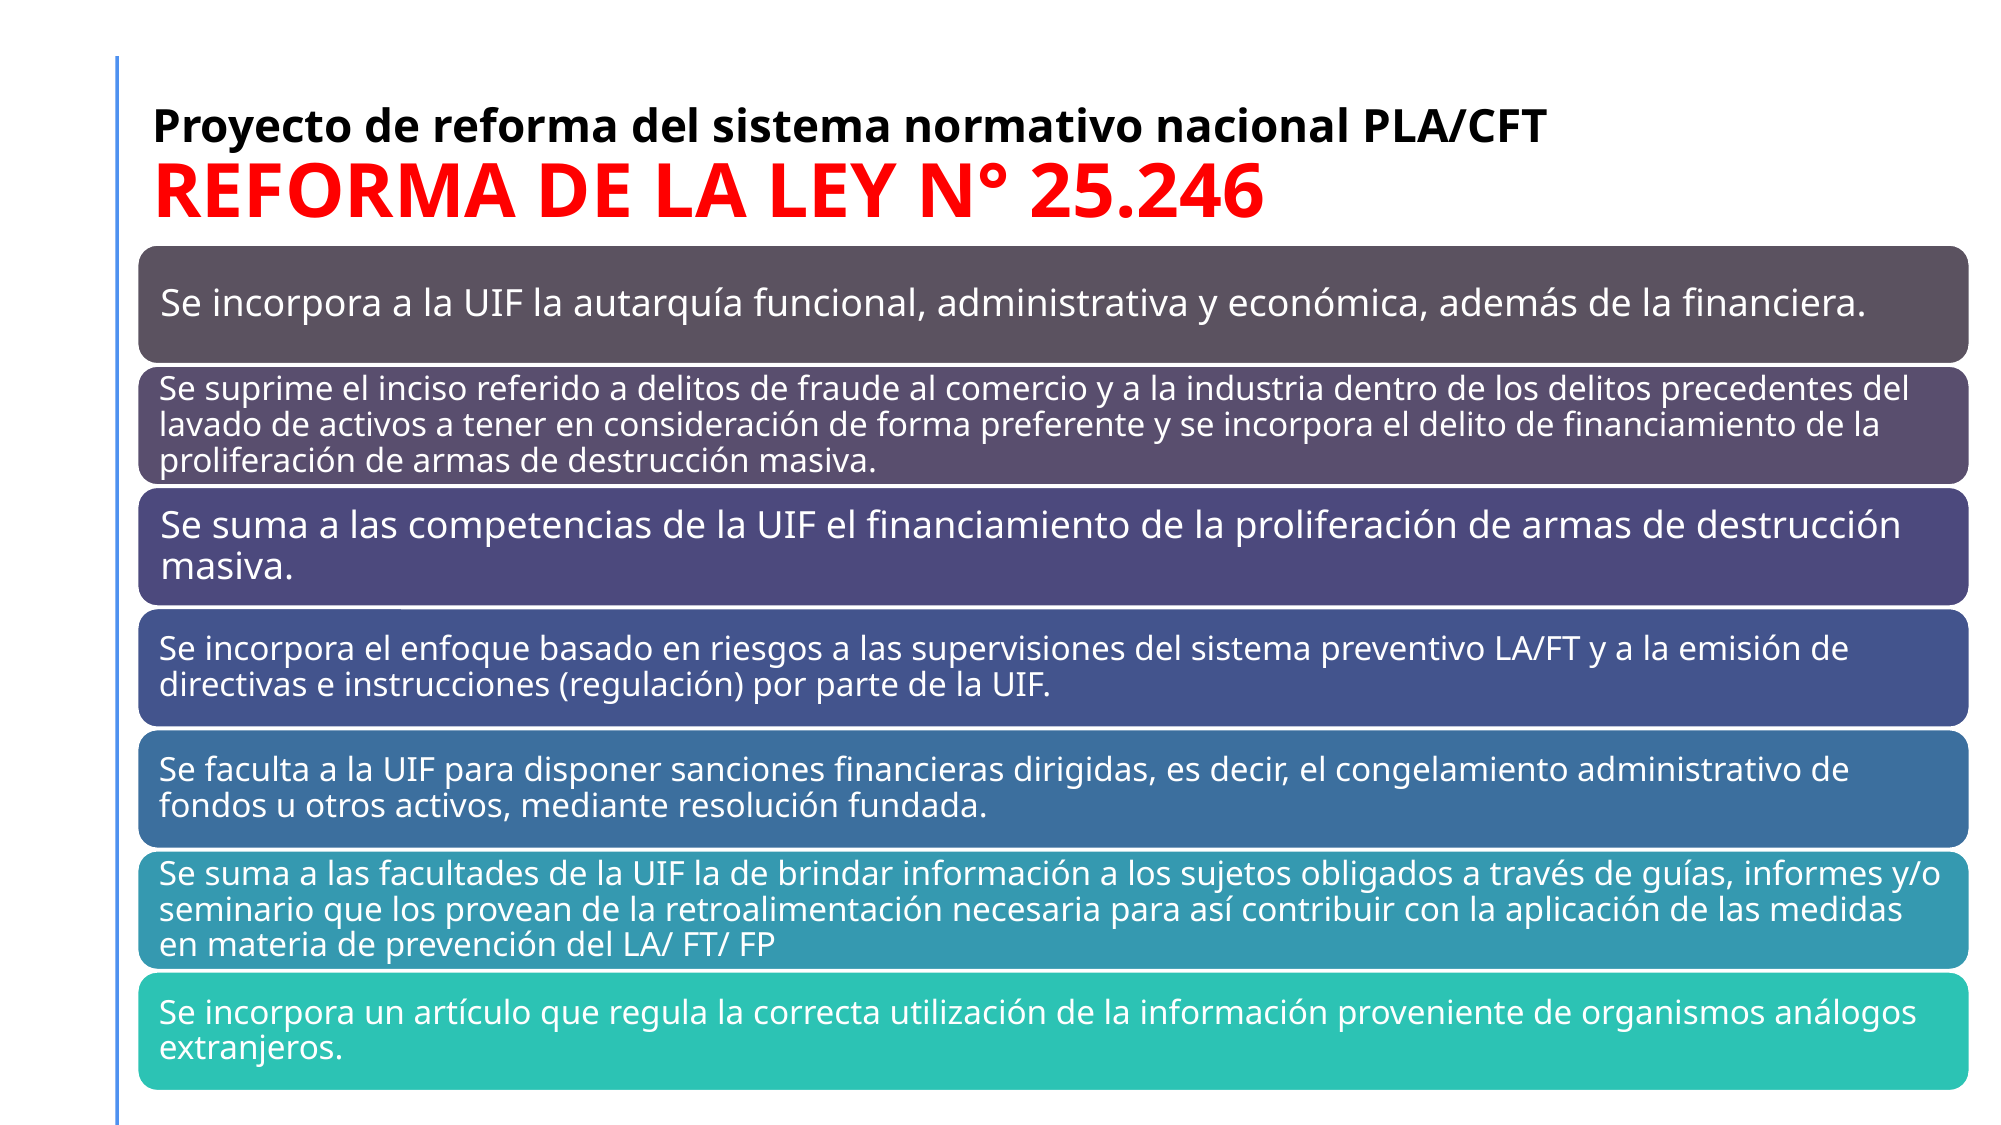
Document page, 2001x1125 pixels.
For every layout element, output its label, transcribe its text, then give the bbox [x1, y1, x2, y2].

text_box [137, 244, 1970, 1092]
title Proyecto de reforma del sistema normativo nacional PLA/CFT REFORMA DE LA LEY N° 25.246 [137, 59, 1863, 244]
